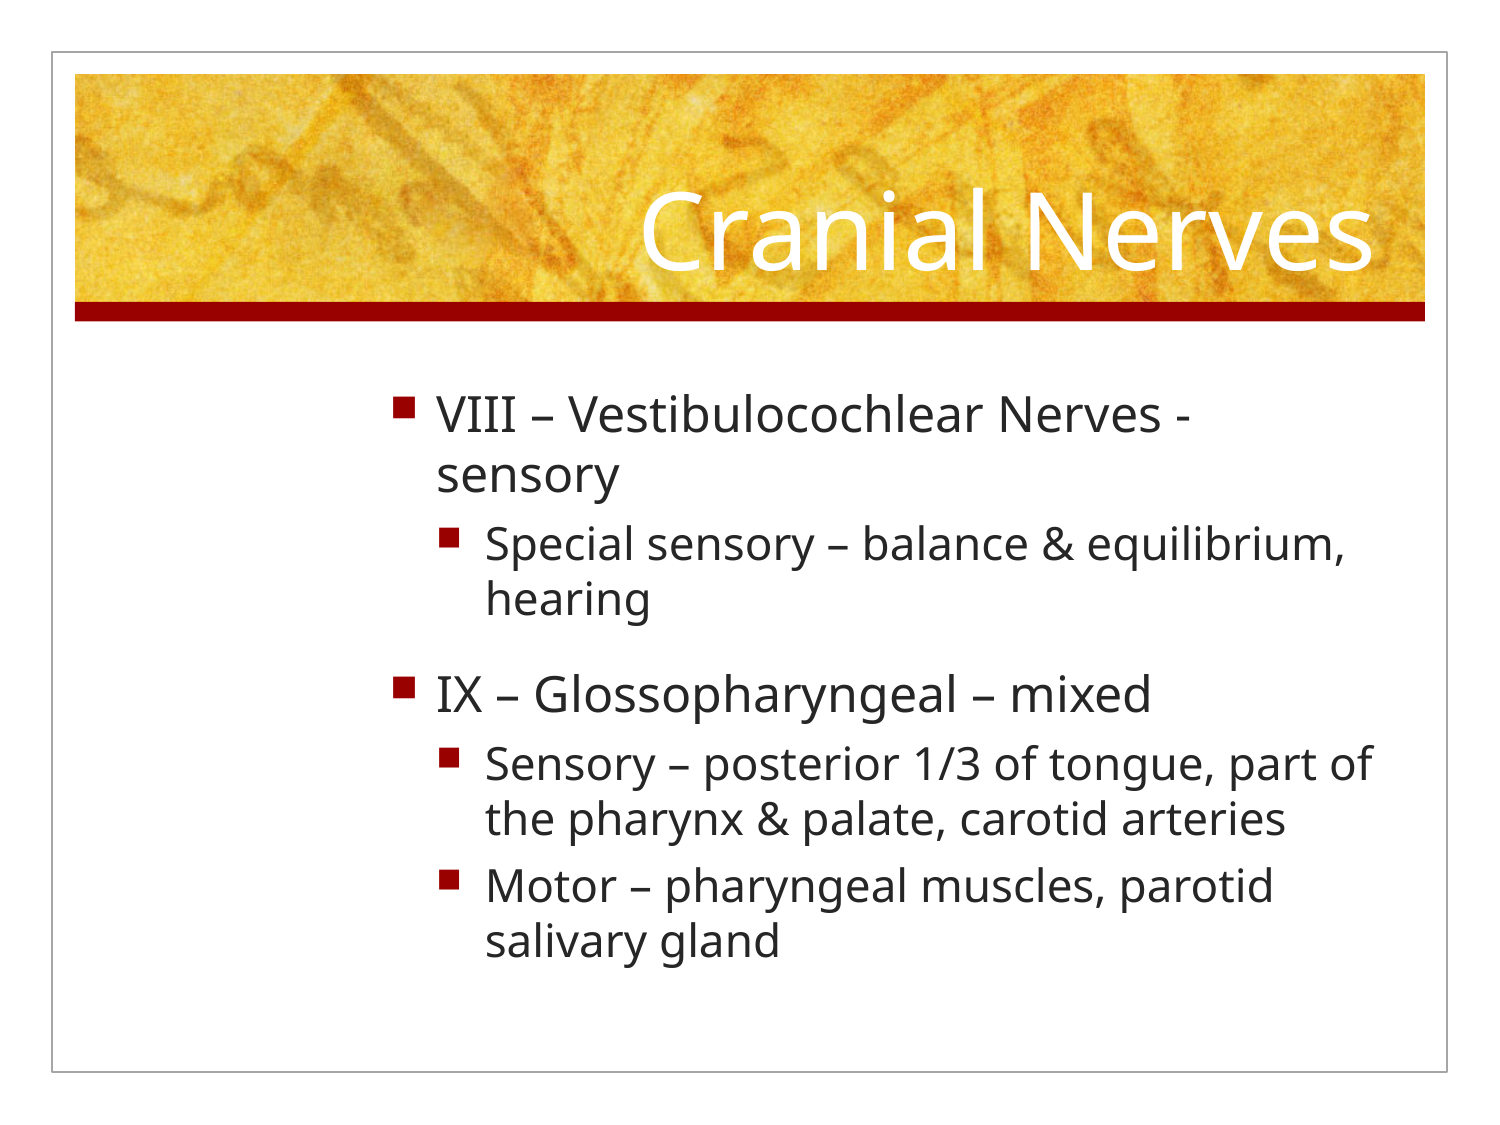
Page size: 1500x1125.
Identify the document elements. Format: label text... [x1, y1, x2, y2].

list VIII – Vestibulocochlear Nerves - sensory Special sensory – balance & equilibrium, hearing IX – Glossopharyngeal – mixed Sensory – posterior 1/3 of tongue, part of the pharynx & palate, carotid arteries Motor – pharyngeal muscles, parotid salivary gland [375, 375, 1392, 1005]
picture [75, 74, 1425, 301]
title Cranial Nerves [108, 74, 1392, 292]
